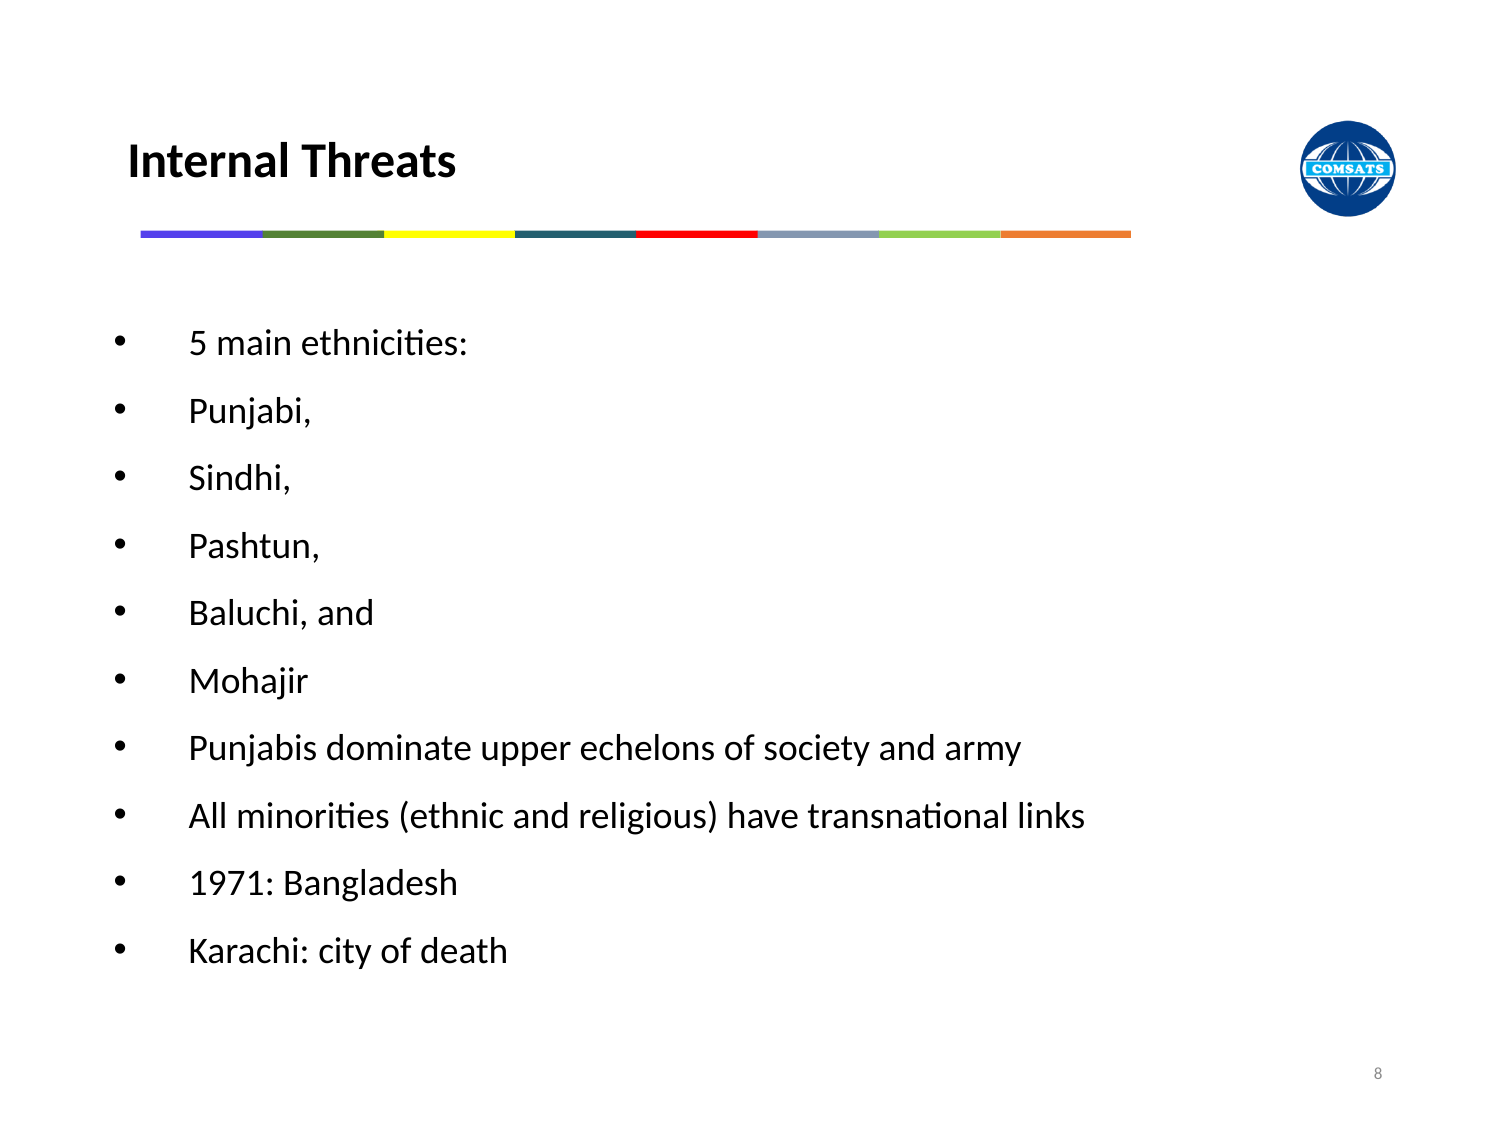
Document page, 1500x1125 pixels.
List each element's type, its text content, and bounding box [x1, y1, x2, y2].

text_box 5 main ethnicities: Punjabi, Sindhi, Pashtun, Baluchi, and Mohajir Punjabis dominate upper echelons of society and army All minorities (ethnic and religious) have transnational links 1971: Bangladesh Karachi: city of death [98, 288, 1415, 1121]
slide_number 8 [1060, 1042, 1398, 1103]
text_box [140, 230, 1131, 239]
text_box Internal Threats [112, 120, 1500, 266]
